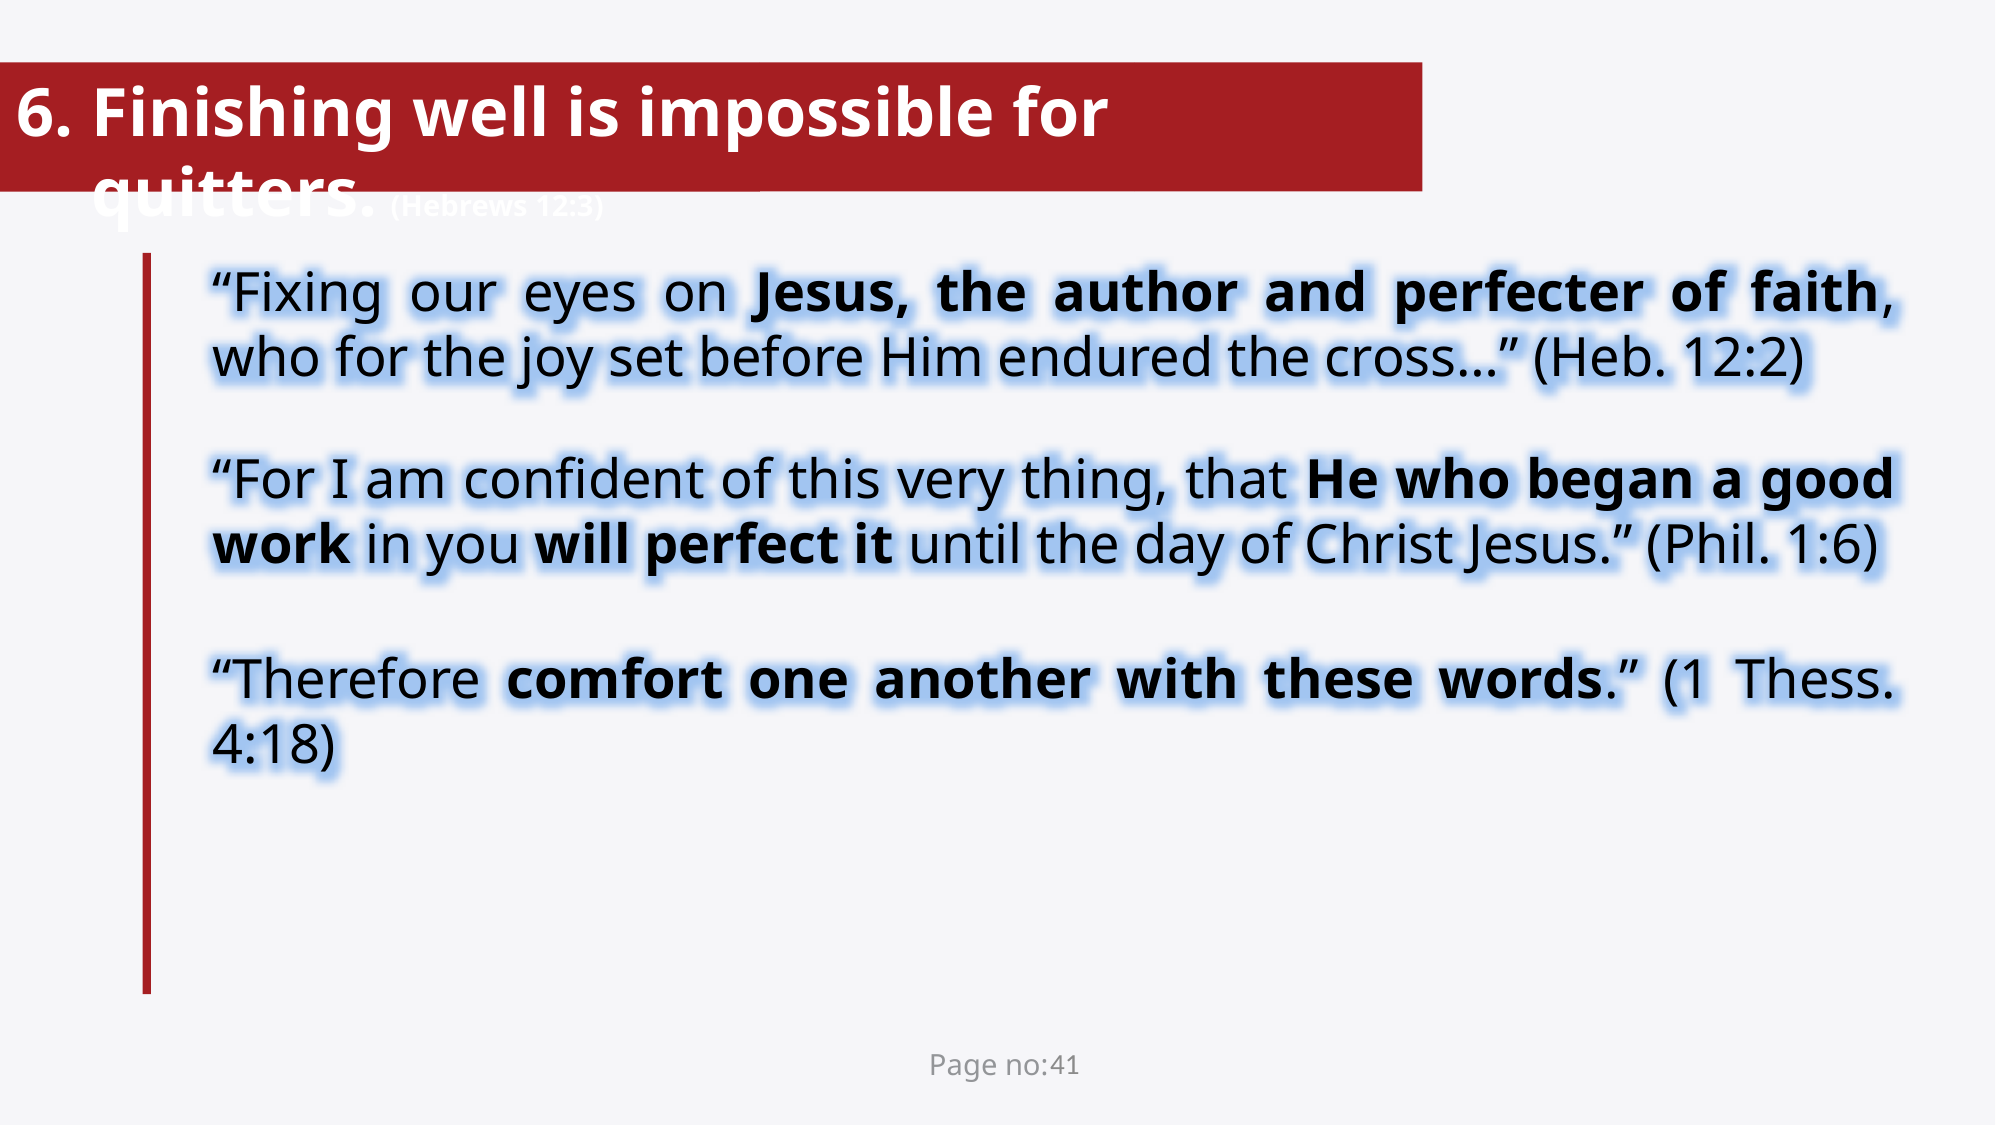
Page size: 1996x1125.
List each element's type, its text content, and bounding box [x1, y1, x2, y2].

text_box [1, 62, 1423, 194]
text_box “Fixing our eyes on Jesus, the author and perfecter of faith, who for the joy set before Him endured the cross…” (Heb. 12:2) [198, 249, 1911, 395]
text_box “Therefore comfort one another with these words.” (1 Thess. 4:18) [198, 637, 1911, 783]
text_box “For I am confident of this very thing, that He who began a good work in you will perfect it until the day of Christ Jesus.” (Phil. 1:6) [198, 437, 1911, 583]
